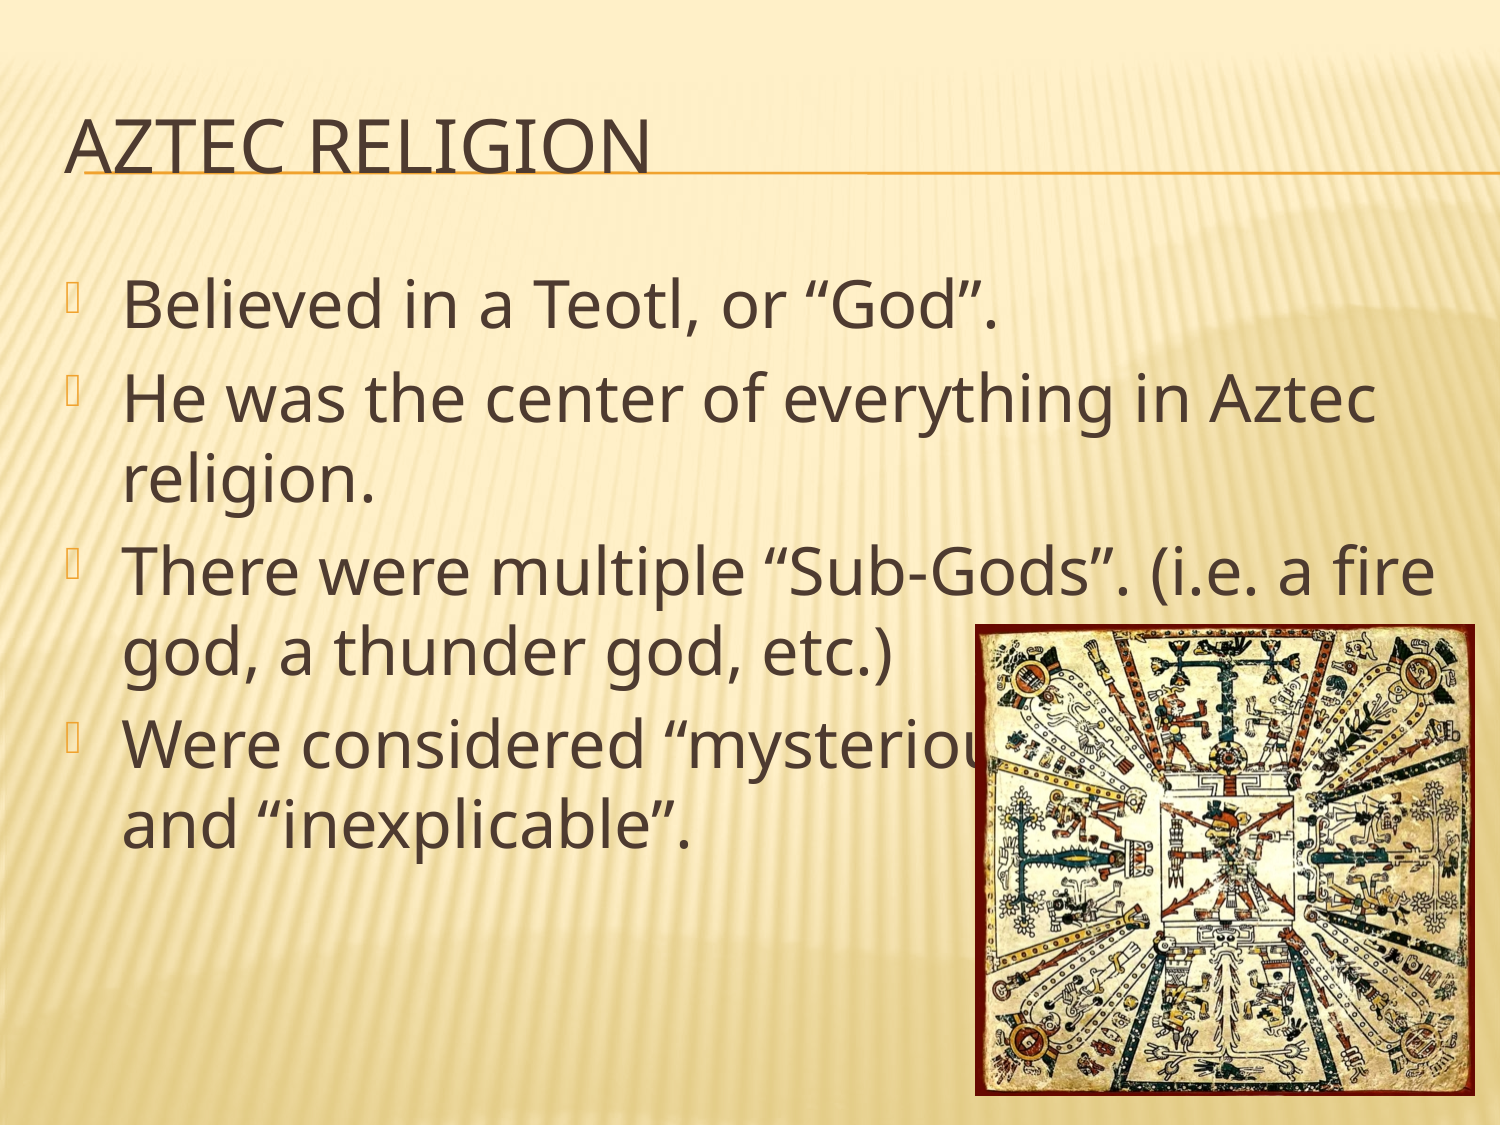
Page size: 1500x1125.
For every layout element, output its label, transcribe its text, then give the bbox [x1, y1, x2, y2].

list Believed in a Teotl, or “God”. He was the center of everything in Aztec religion. There were multiple “Sub-Gods”. (i.e. a fire god, a thunder god, etc.) Were considered “mysterious” and “inexplicable”. [50, 254, 1475, 998]
title Aztec religion [50, 75, 1475, 213]
picture [974, 624, 1476, 1097]
